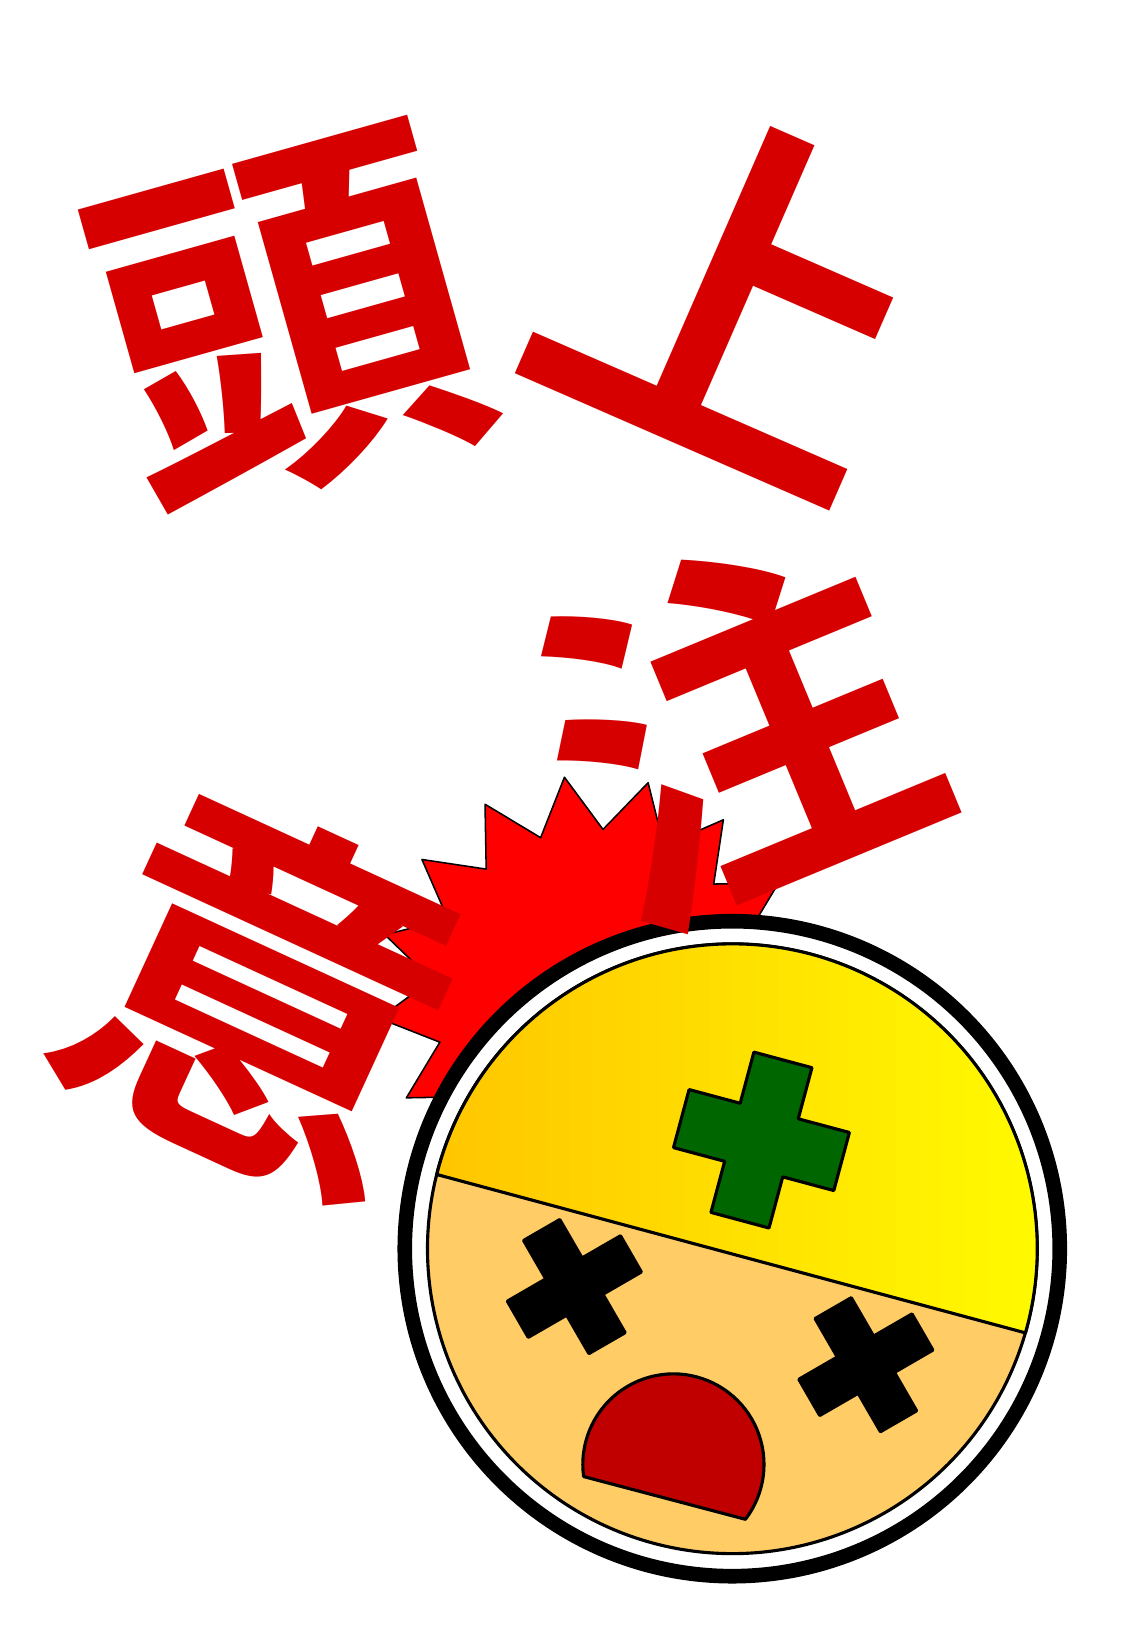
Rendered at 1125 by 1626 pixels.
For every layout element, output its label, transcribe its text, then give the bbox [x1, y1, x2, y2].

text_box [328, 810, 1080, 1574]
text_box 頭 [25, 31, 542, 589]
text_box 意 [0, 693, 432, 1271]
text_box 上 [500, 0, 1017, 509]
text_box 注 [457, 430, 989, 809]
